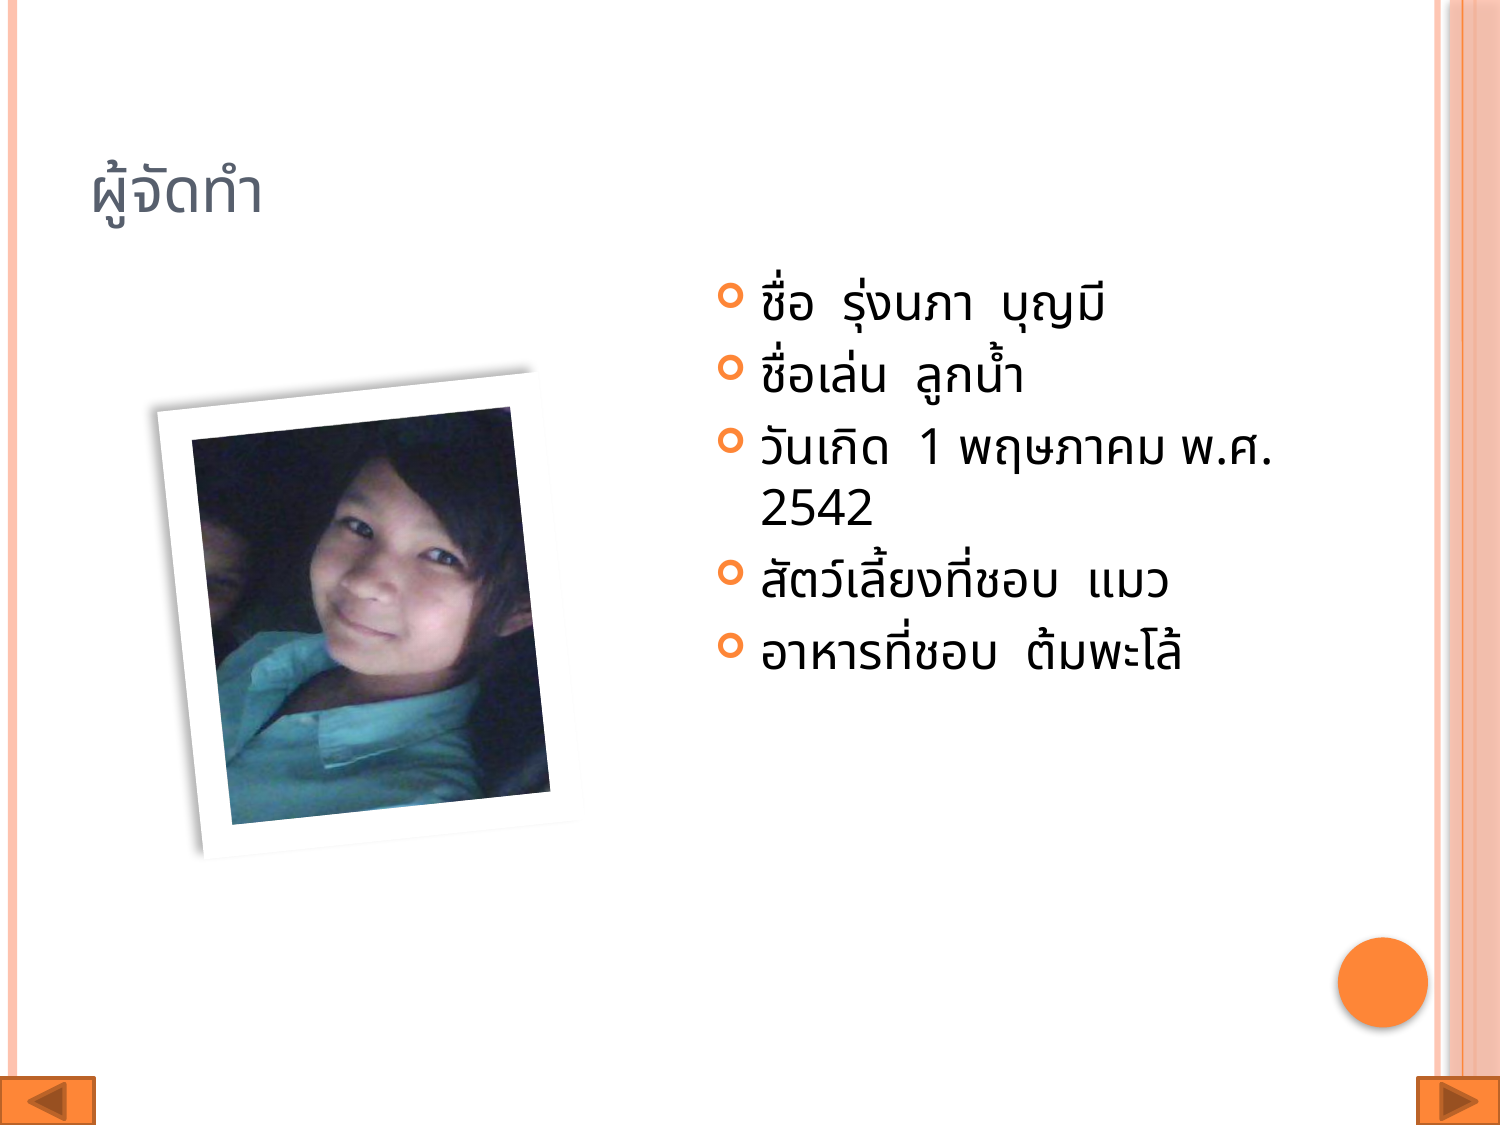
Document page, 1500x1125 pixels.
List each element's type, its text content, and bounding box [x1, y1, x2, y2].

list ชื่อ รุ่งนภา บุญมี ชื่อเล่น ลูกน้ำ วันเกิด 1 พฤษภาคม พ.ศ. 2542 สัตว์เลี้ยงที่ชอบ แมว อาหารที่ชอบ ต้มพะโล้ [700, 262, 1301, 1013]
list [75, 262, 675, 1013]
text_box [0, 1076, 96, 1125]
picture [192, 407, 550, 824]
title ผู้จัดทำ [75, 45, 1300, 233]
text_box [1416, 1076, 1500, 1125]
